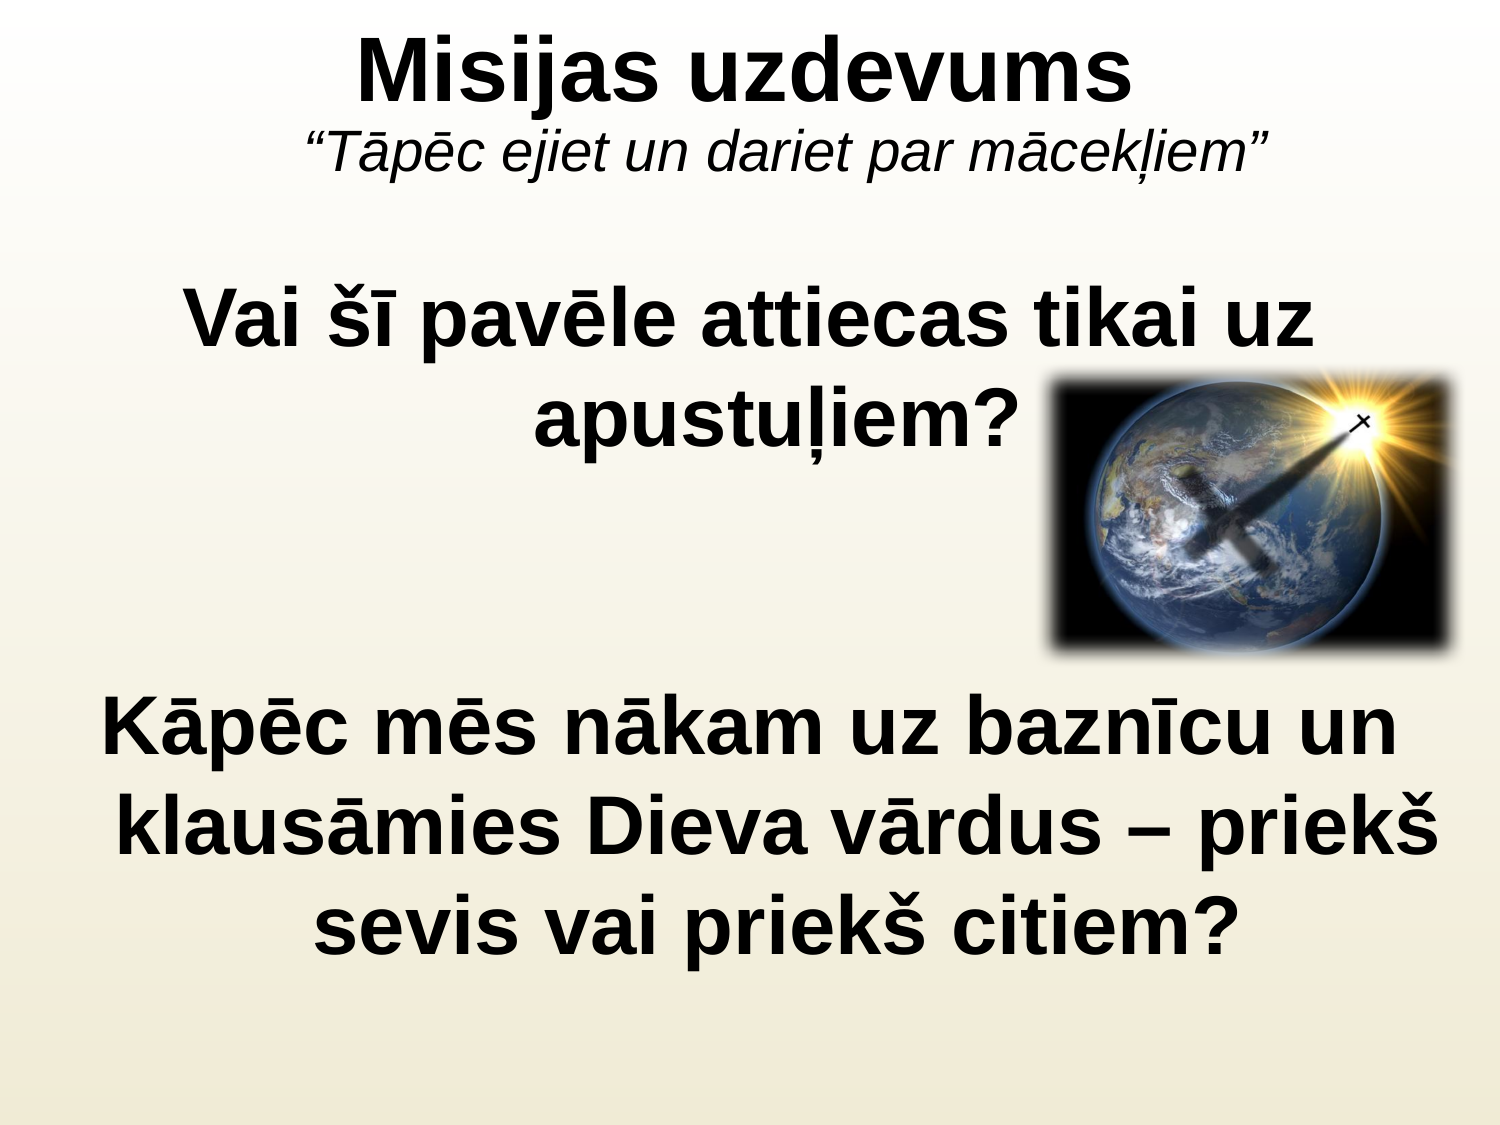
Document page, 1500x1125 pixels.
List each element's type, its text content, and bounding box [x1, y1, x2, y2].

title Misijas uzdevums [70, 0, 1421, 105]
picture [1033, 361, 1467, 670]
list “Tāpēc ejiet un dariet par mācekļiem” [0, 105, 1500, 200]
text_box Vai šī pavēle attiecas tikai uz apustuļiem? Kāpēc mēs nākam uz baznīcu un klausāmies Dieva vārdus – priekš sevis vai priekš citiem? [0, 255, 1500, 350]
